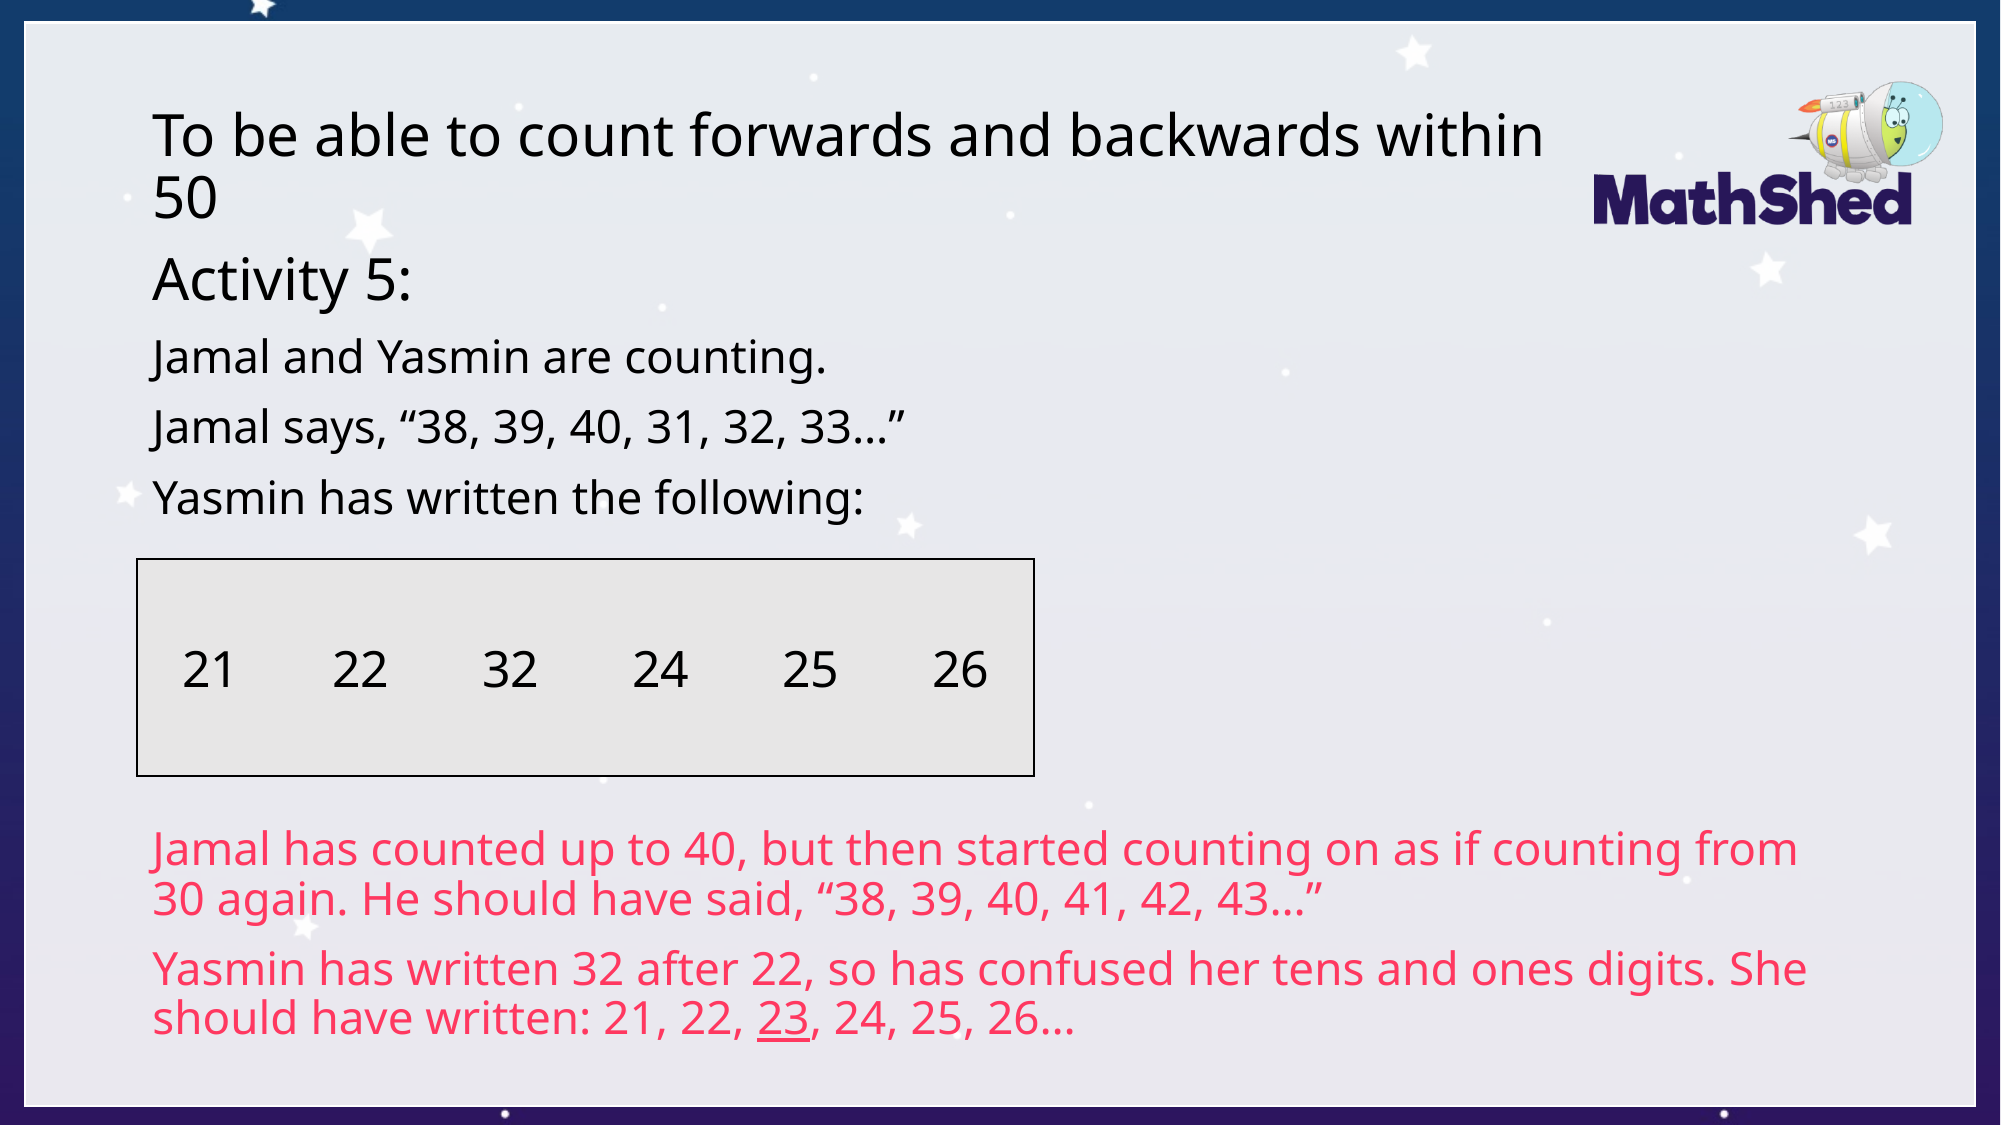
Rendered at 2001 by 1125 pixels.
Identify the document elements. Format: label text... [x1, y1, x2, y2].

picture [0, 0, 2001, 1125]
list Activity 5: Jamal and Yasmin are counting. Jamal says, “38, 39, 40, 31, 32, 33…” Yasmin has written the following: Jamal has counted up to 40, but then started counting on as if counting from 30 again. He should have said, “38, 39, 40, 41, 42, 43…” Yasmin has written 32 after 22, so has confused her tens and ones digits. She should have written: 21, 22, 23, 24, 25, 26… [137, 242, 1863, 957]
title To be able to count forwards and backwards within 50 [137, 59, 1578, 242]
text_box 21 22 32 24 25 26 [136, 558, 1035, 777]
